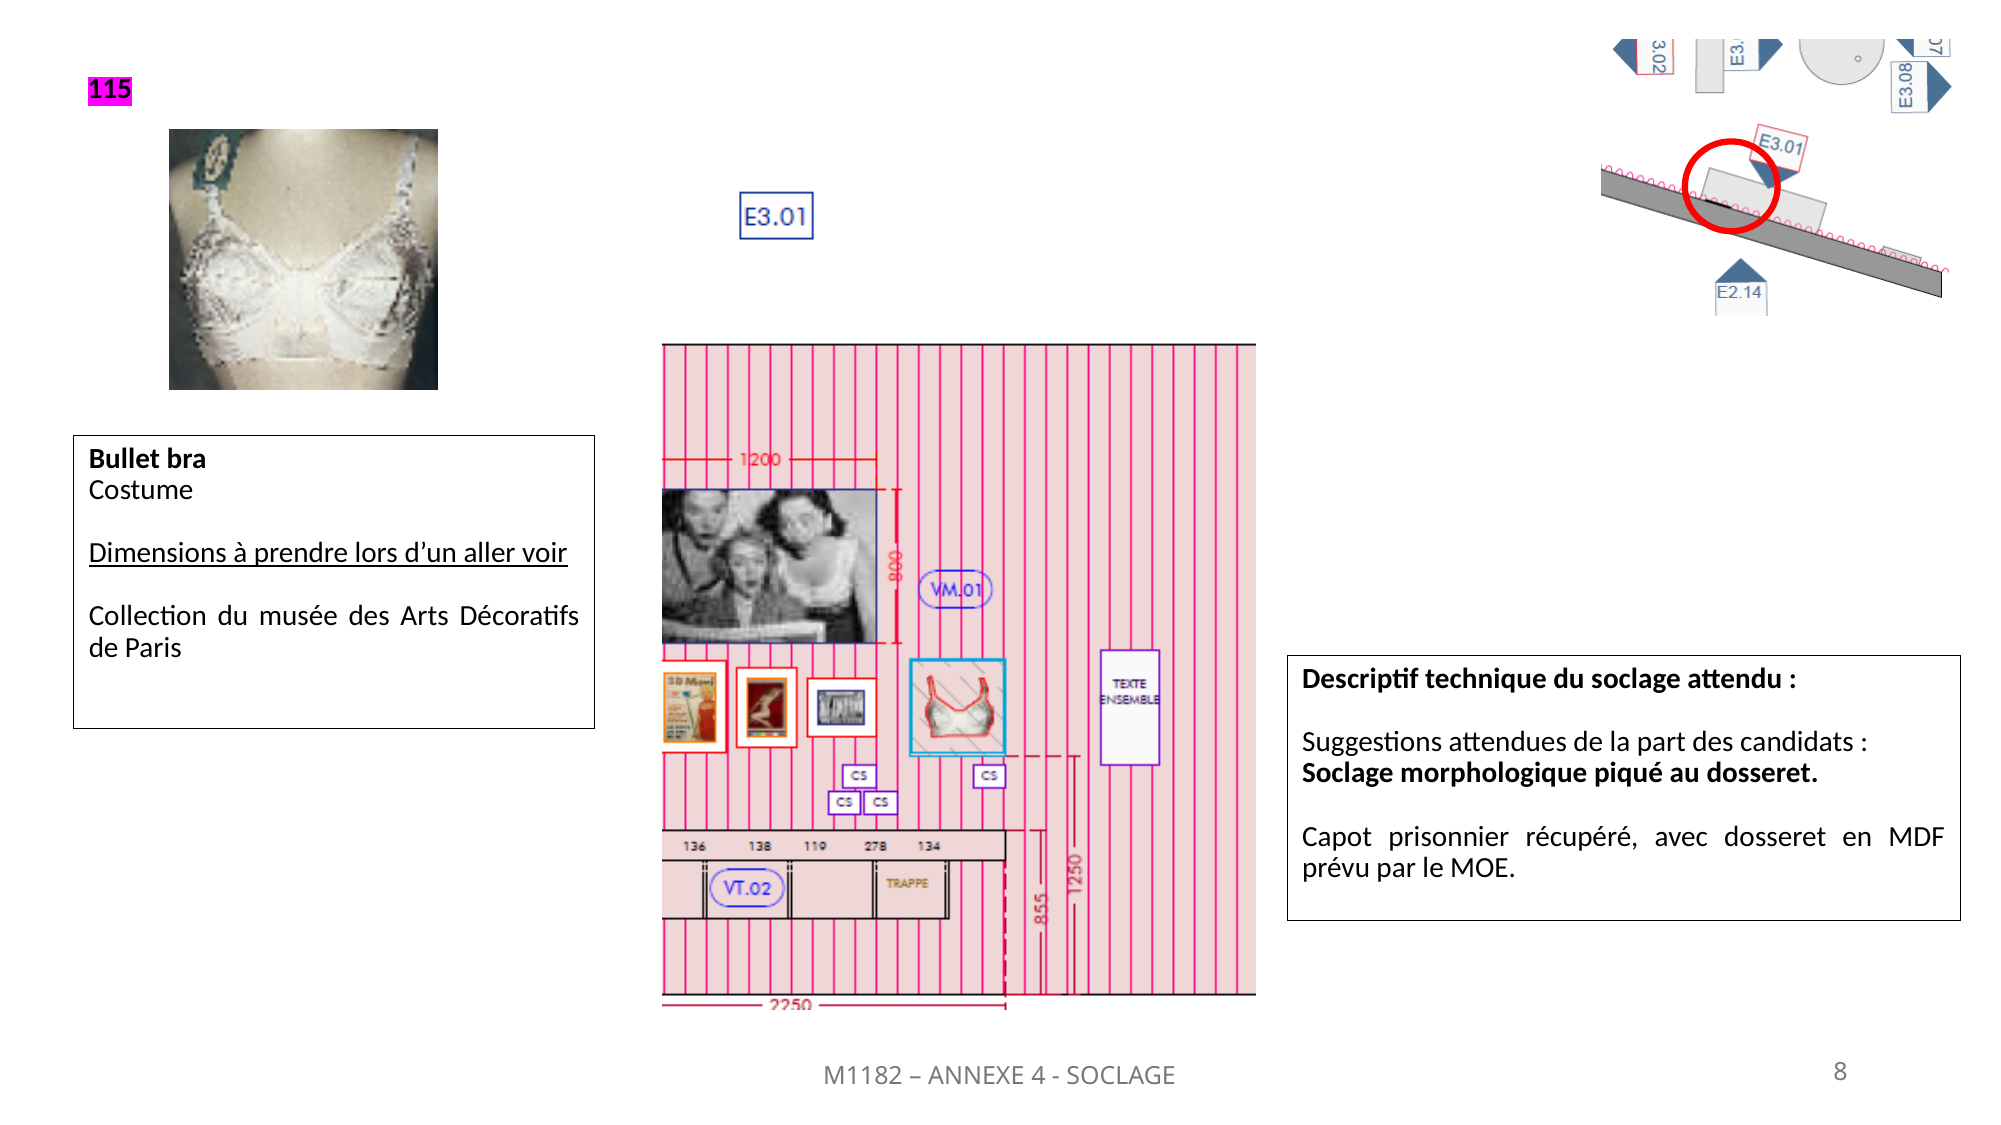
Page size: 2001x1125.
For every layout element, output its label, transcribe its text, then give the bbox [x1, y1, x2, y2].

slide_number 8 [1412, 1042, 1863, 1103]
text_box Descriptif technique du soclage attendu : Suggestions attendues de la part des candidats : Soclage morphologique piqué au dosseret. Capot prisonnier récupéré, avec dosseret en MDF prévu par le MOE. [1287, 655, 1961, 921]
picture [661, 140, 1256, 1011]
footer M1182 – ANNEXE 4 - SOCLAGE [662, 1044, 1338, 1105]
text_box Bullet bra Costume Dimensions à prendre lors d’un aller voir Collection du musée des Arts Décoratifs de Paris [73, 435, 595, 729]
picture [1601, 38, 1955, 316]
text_box 115 [72, 65, 170, 126]
picture [169, 128, 439, 390]
